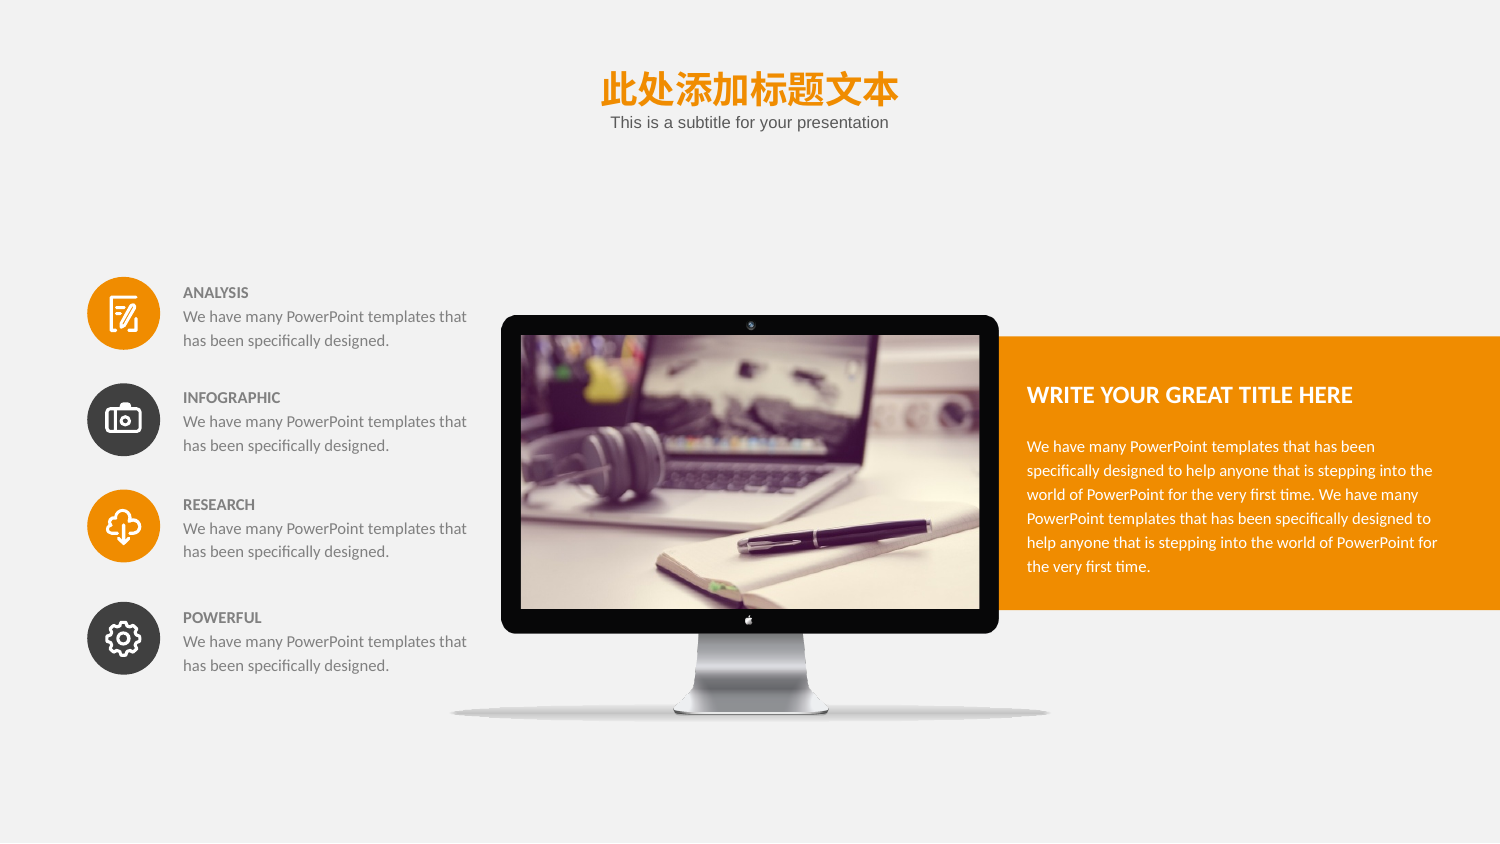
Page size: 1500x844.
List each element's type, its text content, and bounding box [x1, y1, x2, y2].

text_box [87, 601, 161, 675]
text_box [87, 276, 161, 350]
text_box INFOGRAPHIC We have many PowerPoint templates that has been specifically designed. [183, 382, 443, 455]
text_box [105, 620, 142, 658]
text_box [104, 402, 142, 434]
text_box POWERFUL We have many PowerPoint templates that has been specifically designed. [183, 602, 443, 675]
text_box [109, 295, 138, 333]
text_box ANALYSIS We have many PowerPoint templates that has been specifically designed. [183, 278, 479, 350]
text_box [448, 315, 1052, 722]
text_box RESEARCH We have many PowerPoint templates that has been specifically designed. [183, 489, 443, 562]
text_box [87, 383, 161, 457]
text_box This is a subtitle for your presentation [602, 112, 898, 133]
text_box 此处添加标题文本 [567, 58, 933, 119]
text_box [87, 489, 161, 563]
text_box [105, 508, 142, 546]
text_box [1055, 336, 1500, 611]
text_box WRITE YOUR GREAT TITLE HERE We have many PowerPoint templates that has been specifically designed to help anyone that is stepping into the world of PowerPoint for the very first time. We have many PowerPoint templates that has been specifically designed to help anyone that is stepping into the world of PowerPoint for the very first time. [1055, 372, 1447, 576]
